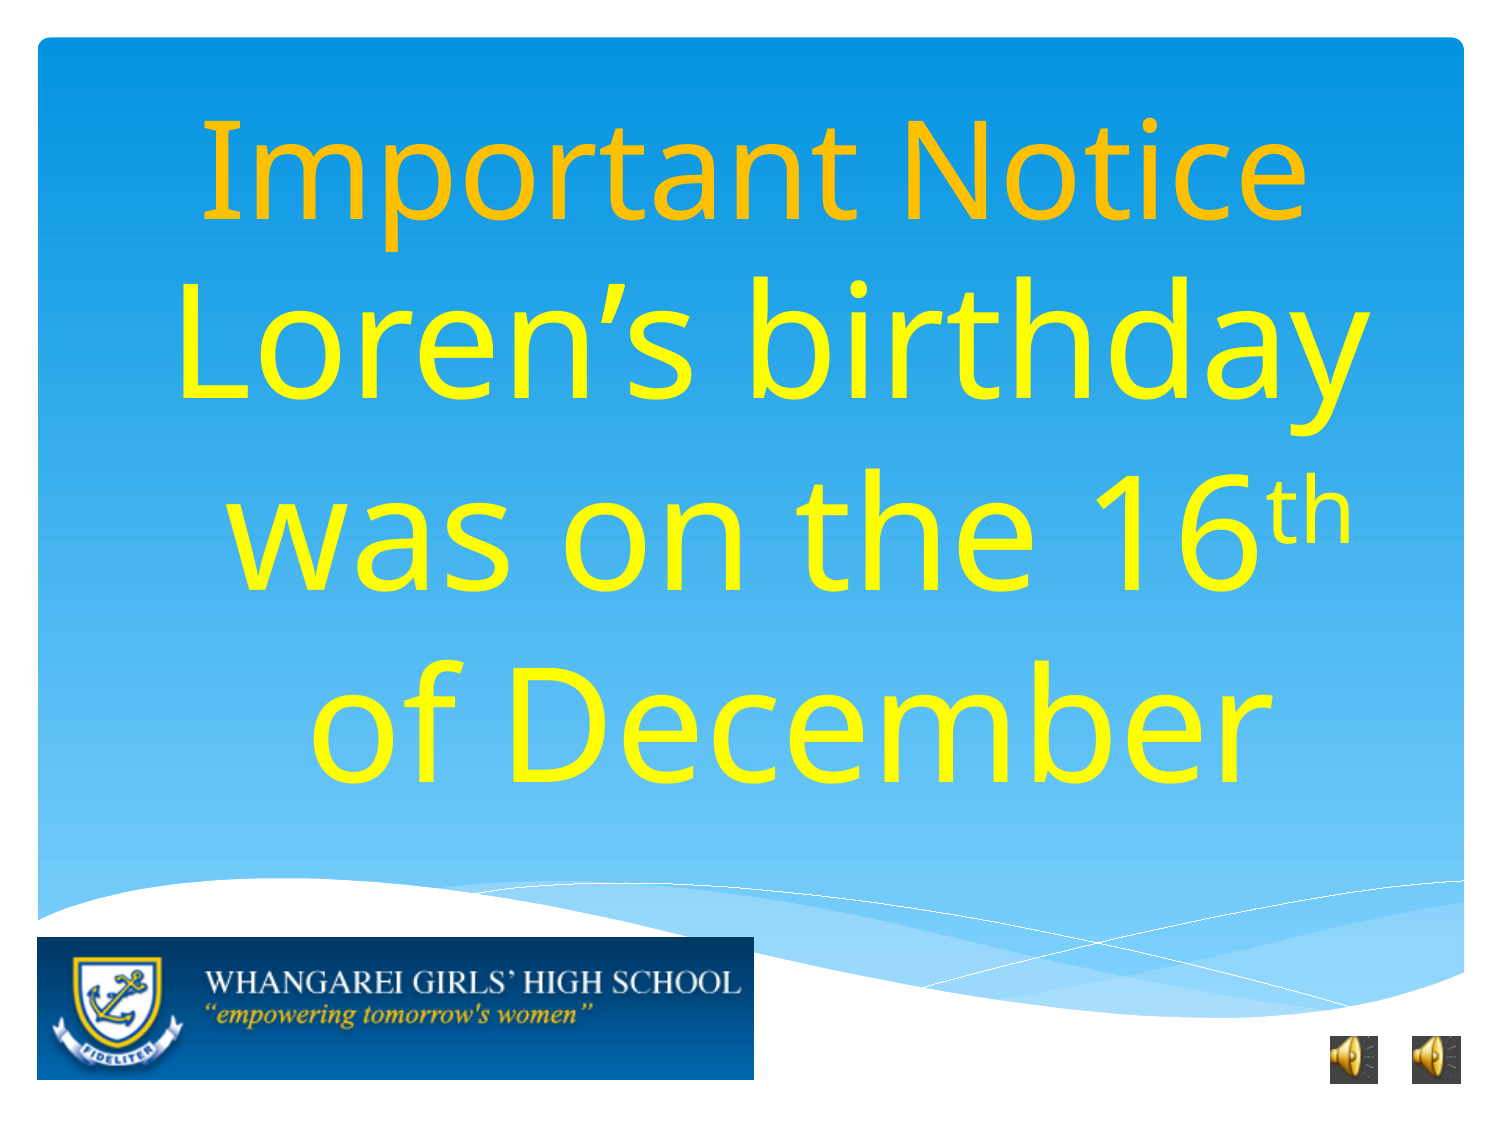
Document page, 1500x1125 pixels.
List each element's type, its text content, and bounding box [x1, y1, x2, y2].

text_box Important Notice [149, 37, 1362, 255]
picture [37, 937, 754, 1080]
picture [1328, 1034, 1380, 1086]
text_box Loren’s birthday was on the 16th of December [149, 231, 1391, 963]
picture [1411, 1034, 1462, 1086]
